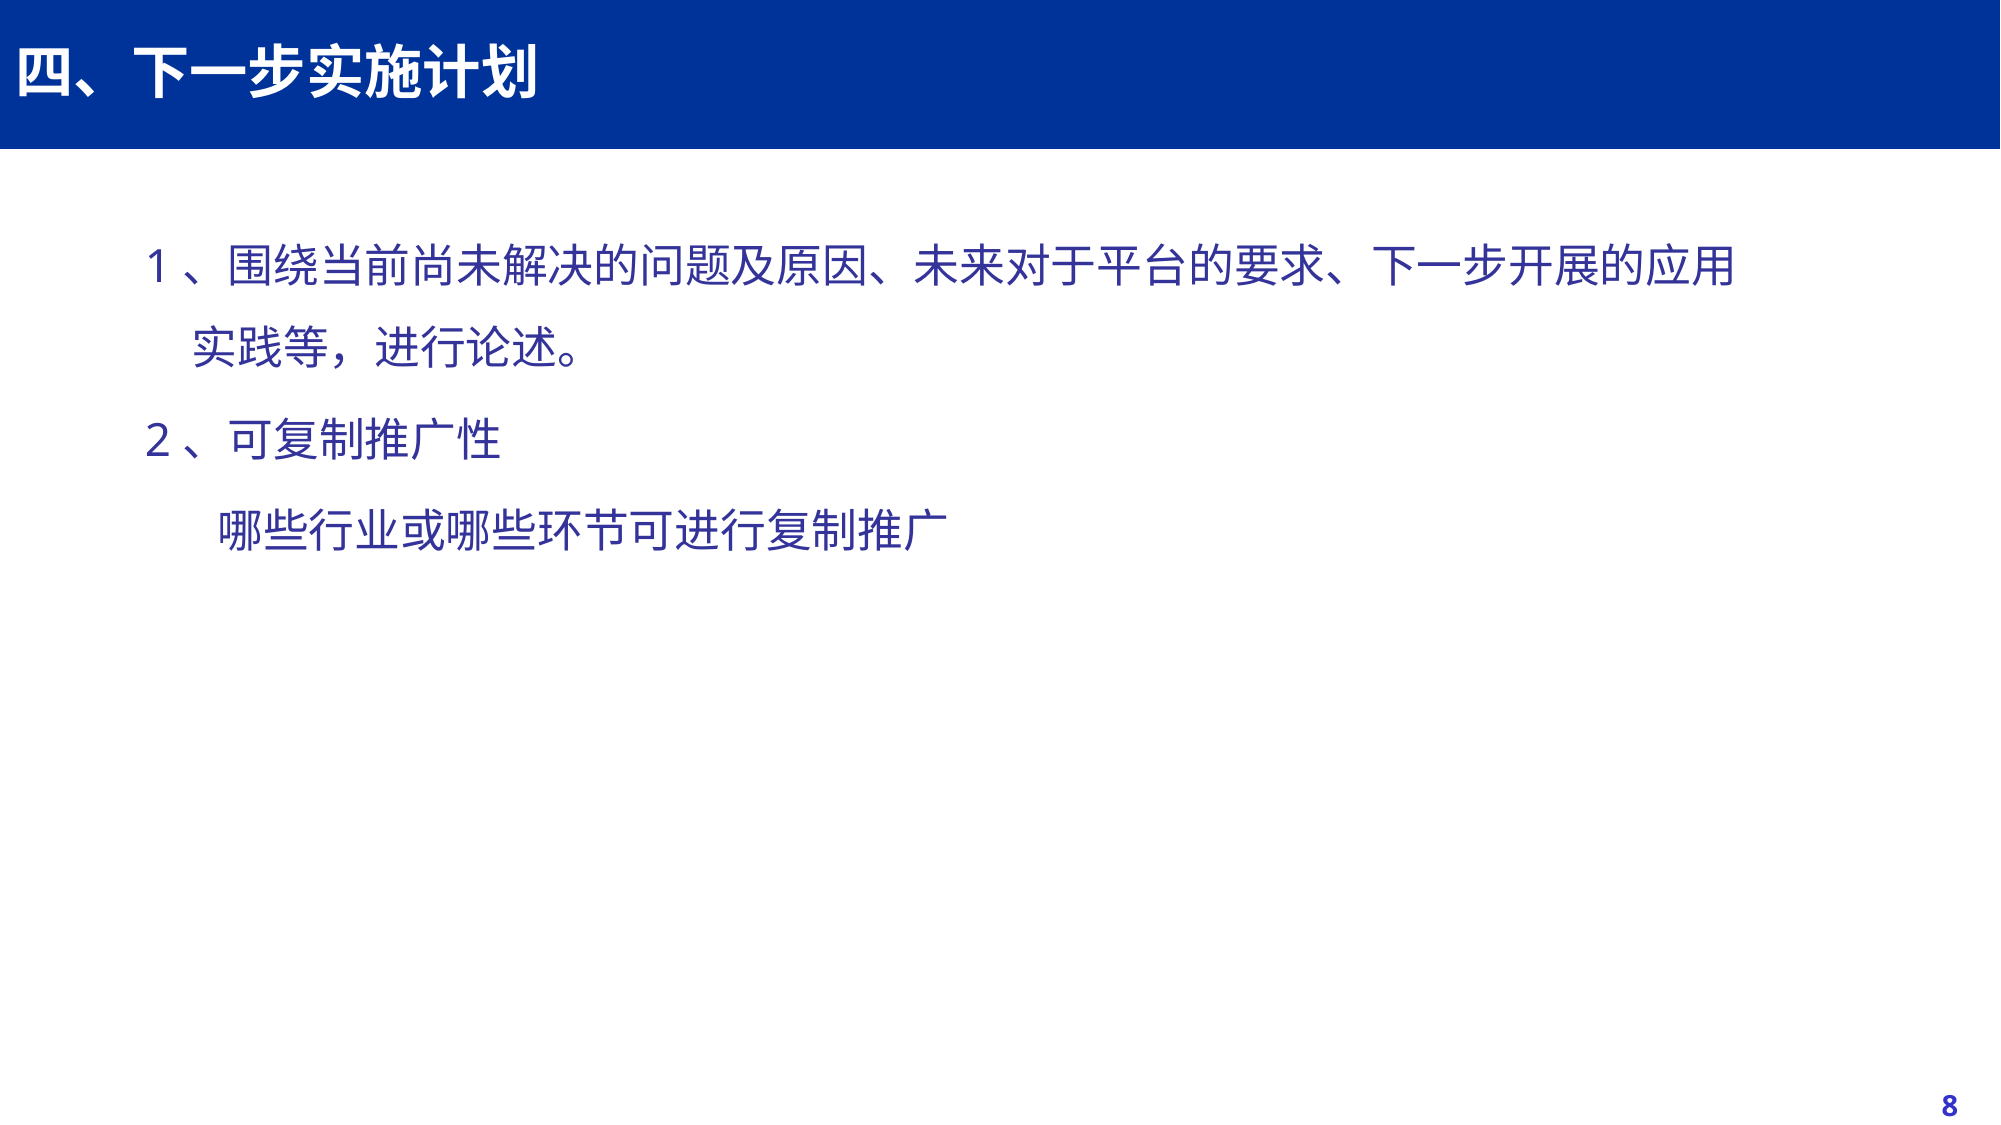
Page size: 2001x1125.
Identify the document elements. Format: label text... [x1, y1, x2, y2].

text_box 1、围绕当前尚未解决的问题及原因、未来对于平台的要求、下一步开展的应用实践等，进行论述。 2、可复制推广性 哪些行业或哪些环节可进行复制推广 [55, 201, 1780, 565]
title 四、下一步实施计划 [0, 0, 2000, 145]
